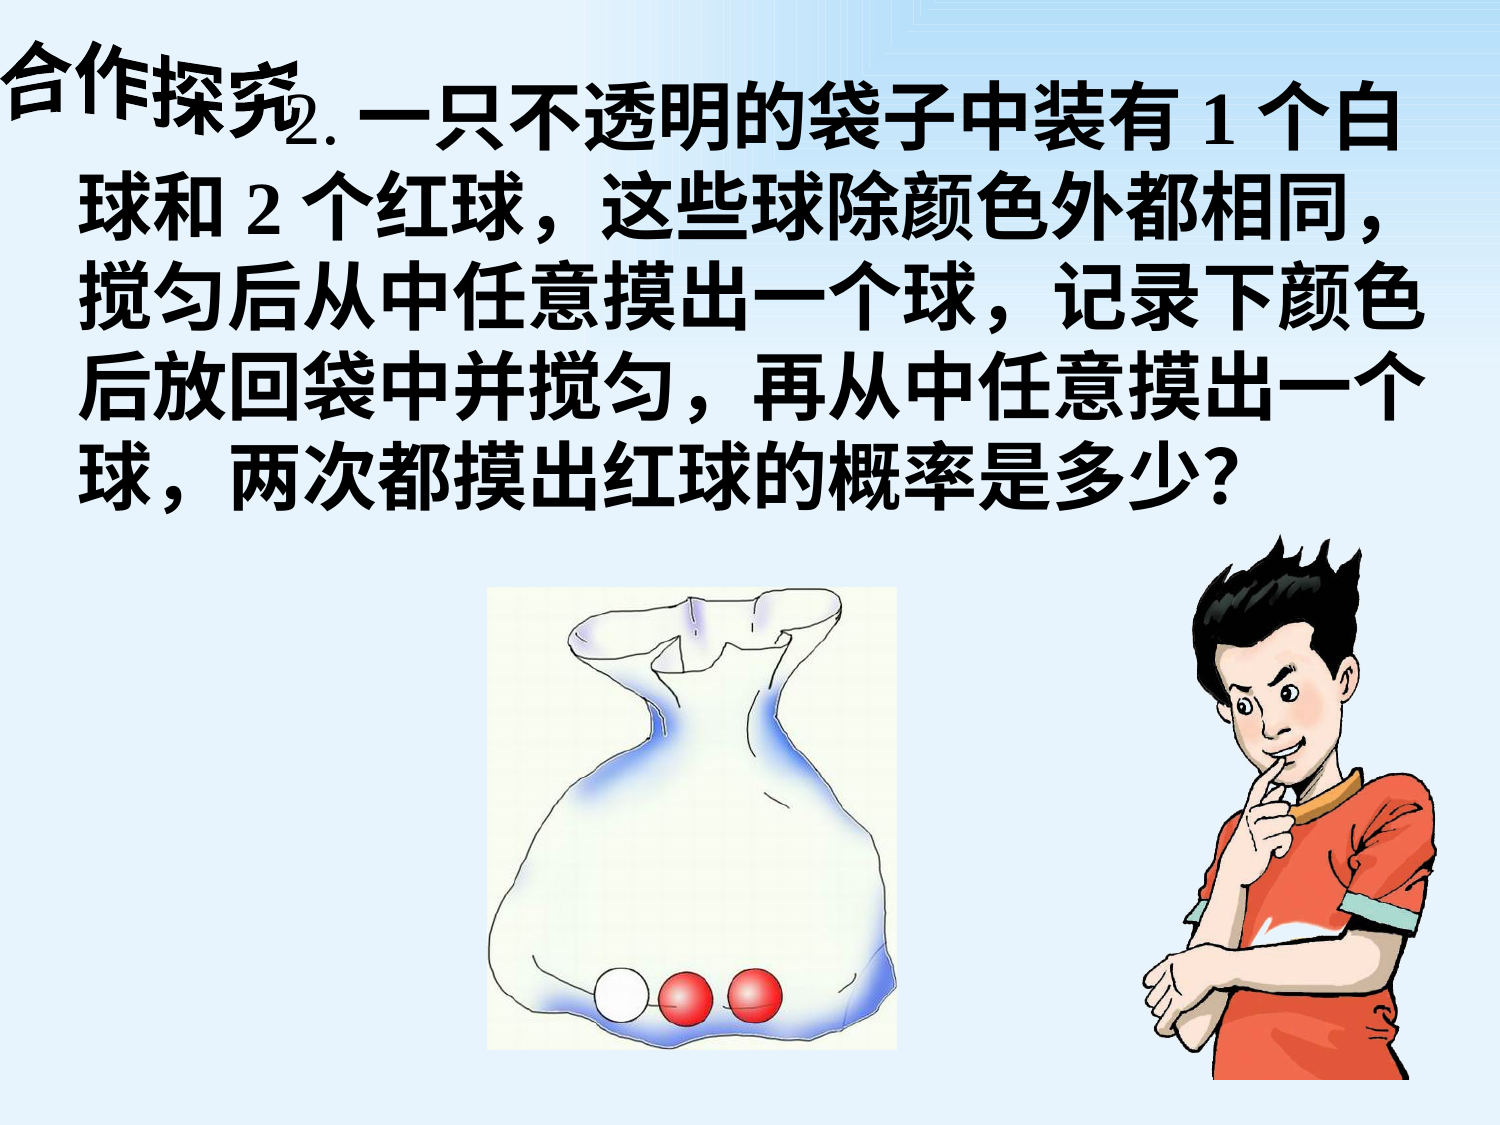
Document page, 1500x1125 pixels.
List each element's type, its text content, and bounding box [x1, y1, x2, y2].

picture [1124, 512, 1459, 1080]
text_box 2.一只不透明的袋子中装有1个白球和2个红球，这些球除颜色外都相同，搅匀后从中任意摸出一个球，记录下颜色后放回袋中并搅匀，再从中任意摸出一个球，两次都摸出红球的概率是多少？ [62, 62, 1463, 528]
picture [487, 587, 897, 1050]
